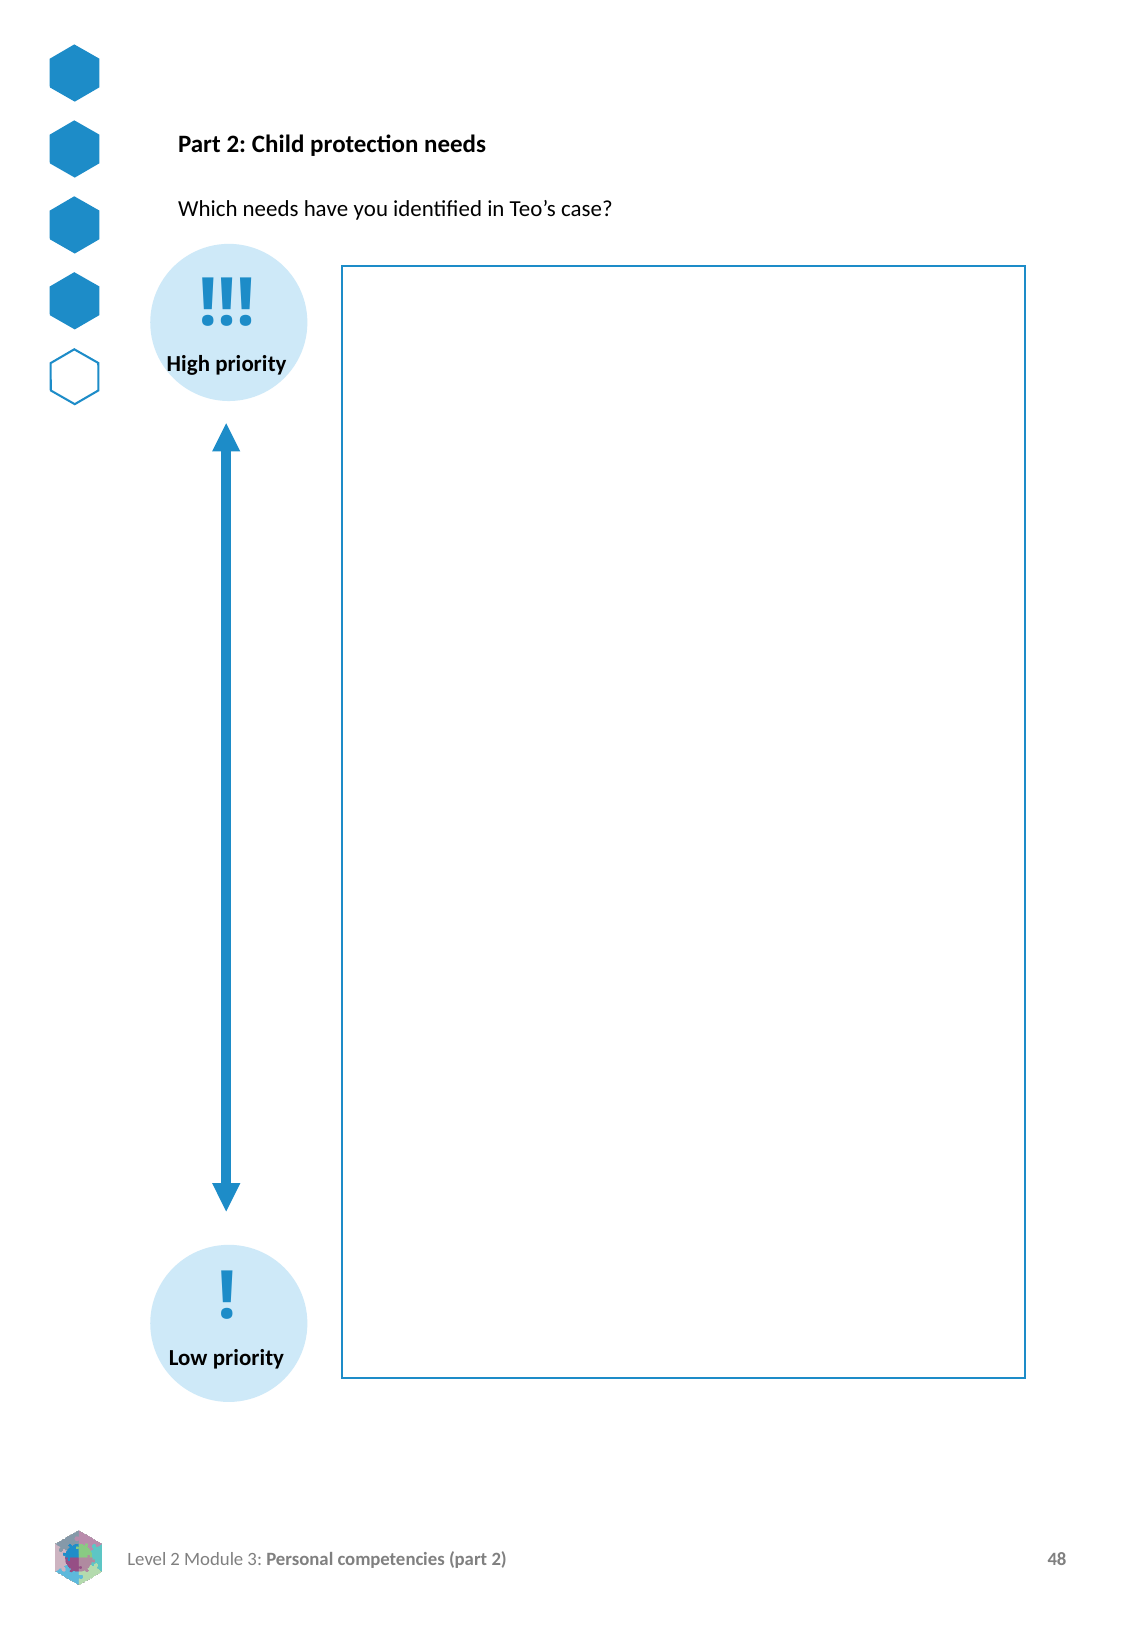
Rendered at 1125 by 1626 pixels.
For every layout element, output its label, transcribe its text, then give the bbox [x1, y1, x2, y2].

text_box [341, 265, 1026, 1379]
text_box [178, 384, 280, 403]
text_box !!! [86, 251, 367, 346]
text_box ! [86, 1244, 367, 1340]
text_box Part 2: Child protection needs [163, 120, 1026, 165]
text_box Low priority [86, 1340, 367, 1378]
text_box [49, 196, 100, 254]
text_box [193, 242, 264, 251]
text_box [49, 348, 100, 406]
text_box [49, 272, 100, 330]
text_box Which needs have you identified in Teo’s case? [163, 186, 1026, 229]
text_box [170, 1378, 287, 1404]
text_box [49, 44, 100, 102]
picture [55, 1530, 102, 1585]
text_box [49, 120, 100, 178]
text_box High priority [86, 346, 367, 384]
